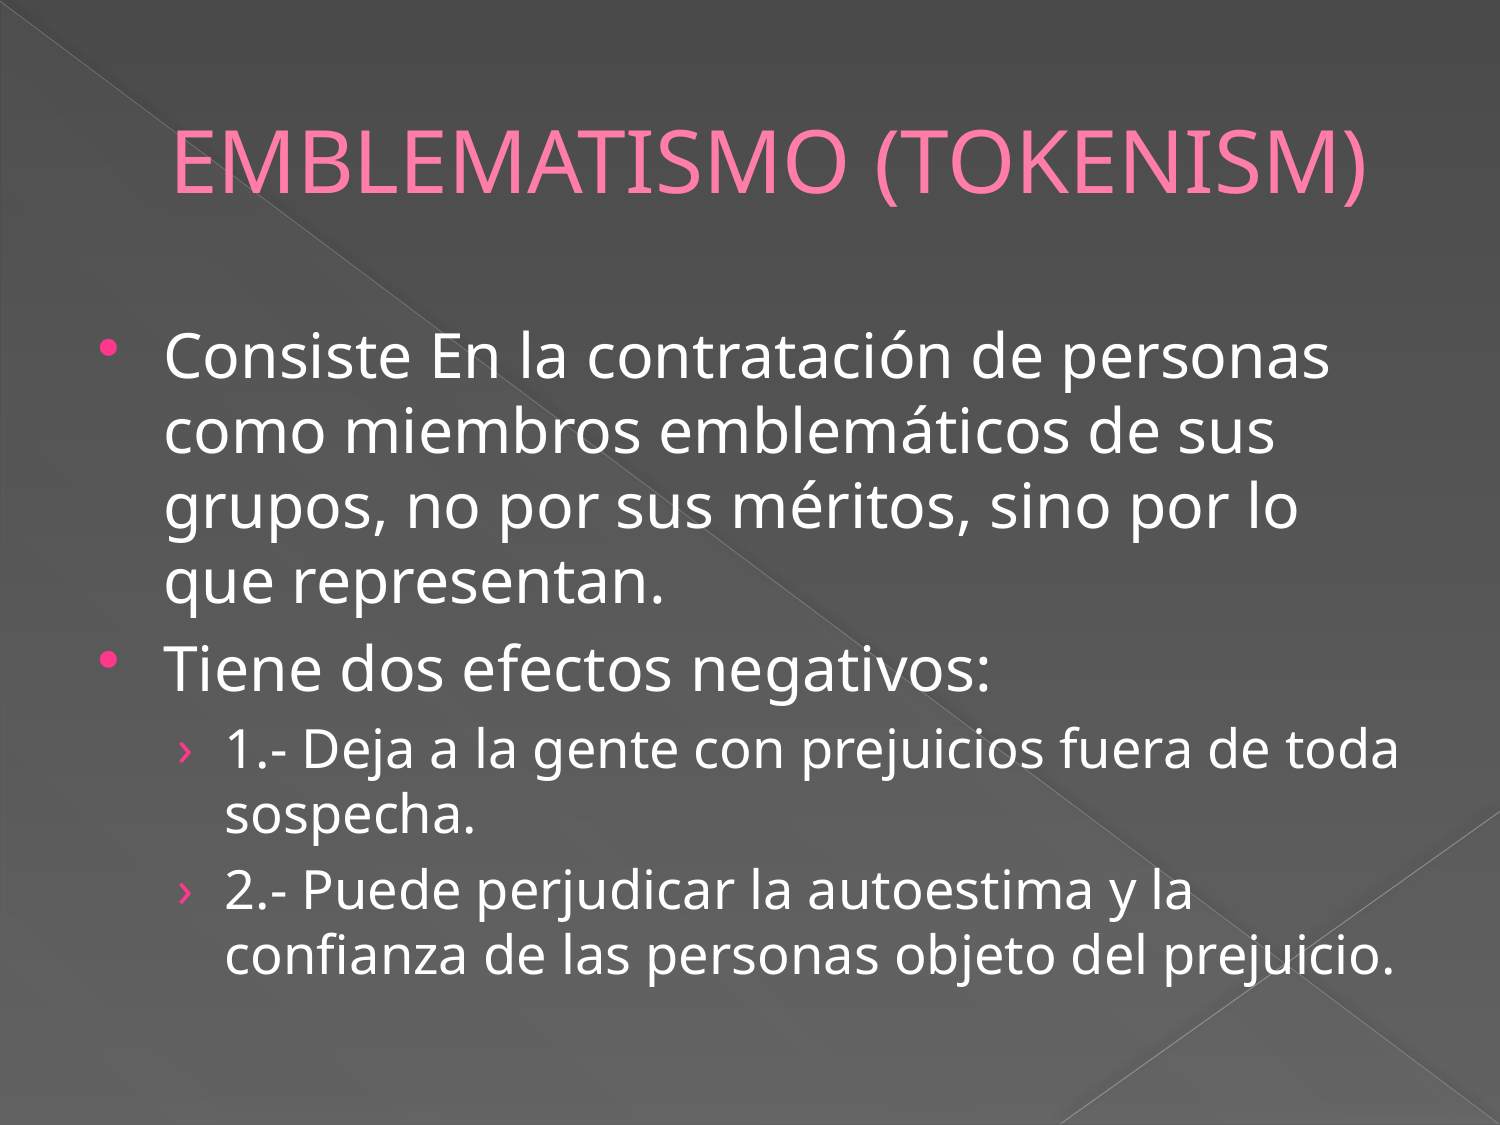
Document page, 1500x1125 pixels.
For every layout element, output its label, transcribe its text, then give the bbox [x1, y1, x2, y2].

title EMBLEMATISMO (TOKENISM) [75, 43, 1425, 274]
list Consiste En la contratación de personas como miembros emblemáticos de sus grupos, no por sus méritos, sino por lo que representan. Tiene dos efectos negativos: 1.- Deja a la gente con prejuicios fuera de toda sospecha. 2.- Puede perjudicar la autoestima y la confianza de las personas objeto del prejuicio. [75, 308, 1425, 1059]
